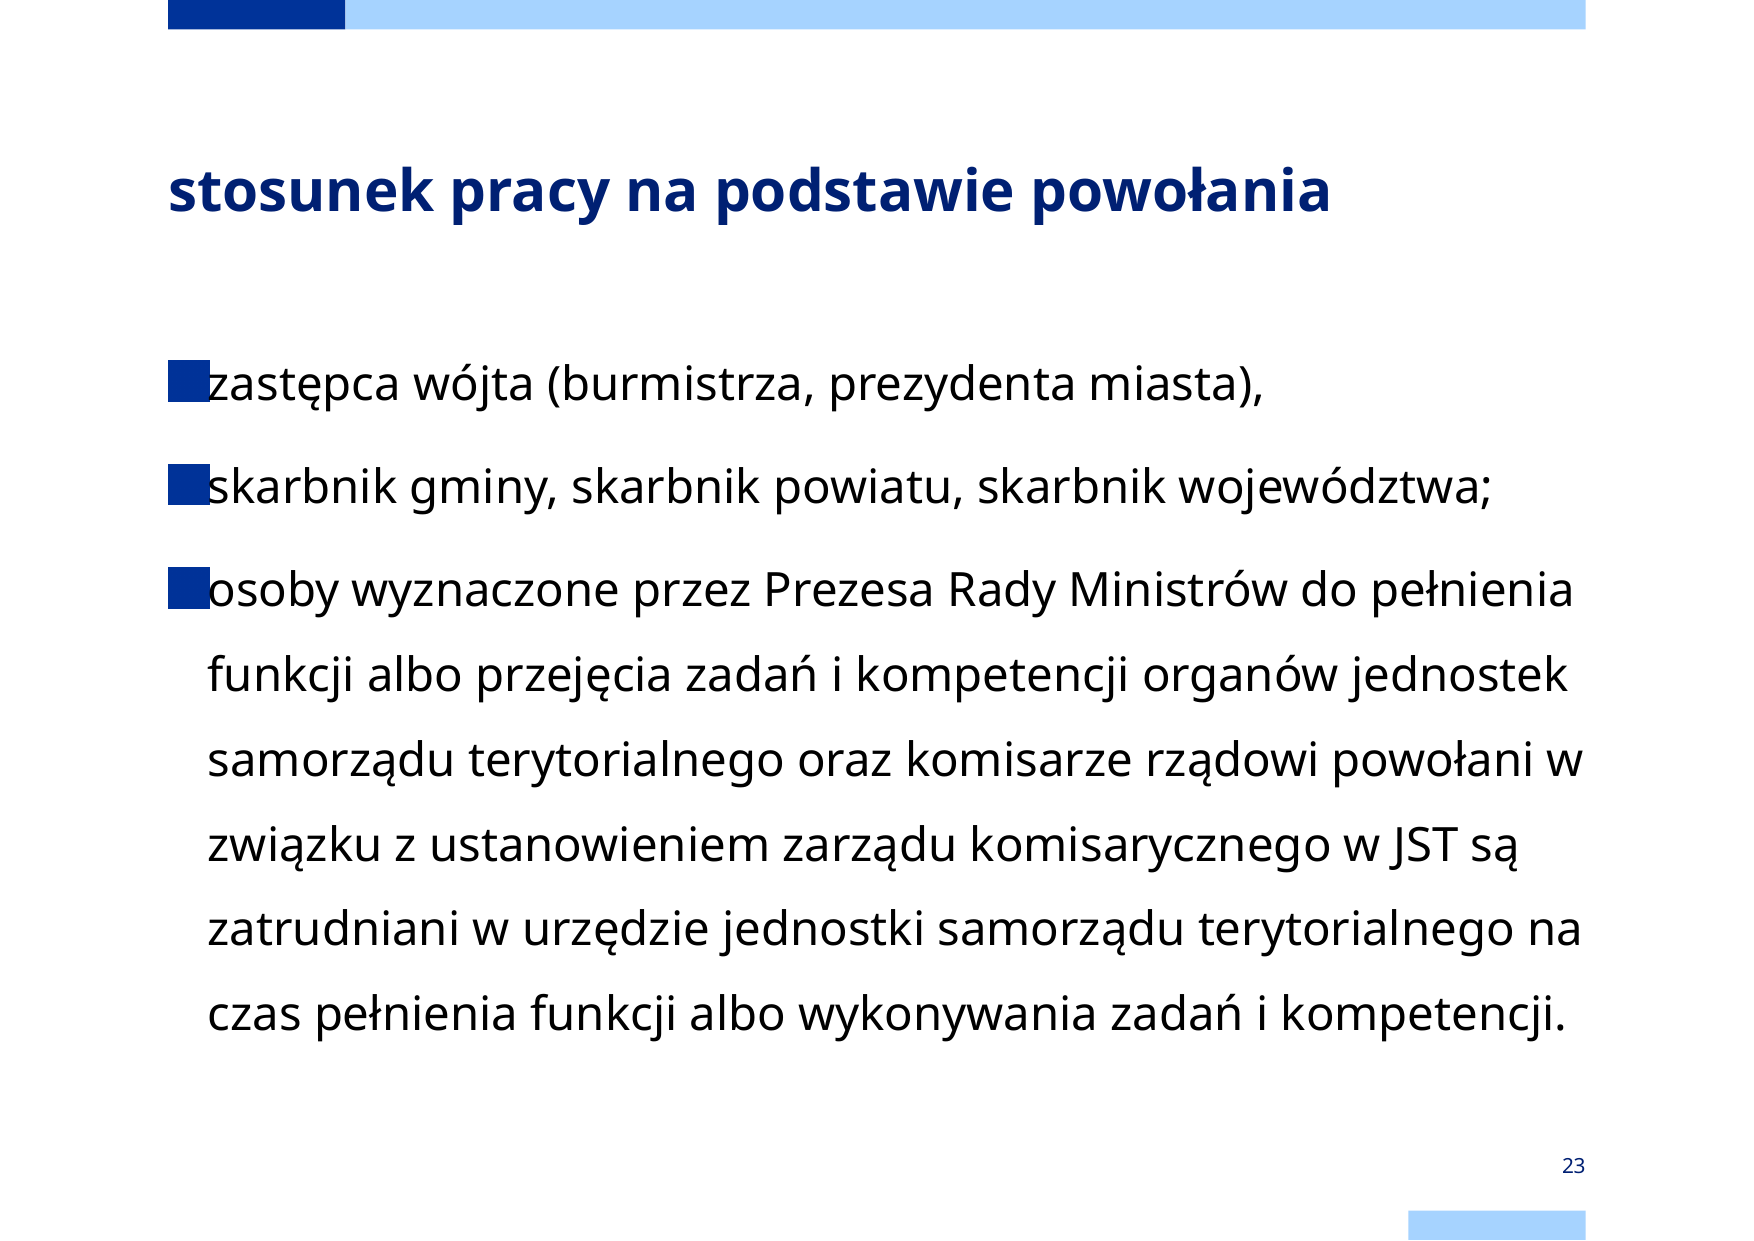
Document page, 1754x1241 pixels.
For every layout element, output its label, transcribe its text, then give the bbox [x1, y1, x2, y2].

picture [168, 360, 210, 402]
slide_number 23 [1408, 1151, 1586, 1182]
picture [168, 464, 210, 505]
list zastępca wójta (burmistrza, prezydenta miasta), skarbnik gminy, skarbnik powiatu, skarbnik województwa; osoby wyznaczone przez Prezesa Rady Ministrów do pełnienia funkcji albo przejęcia zadań i kompetencji organów jednostek samorządu terytorialnego oraz komisarze rządowi powołani w związku z ustanowieniem zarządu komisarycznego w JST są zatrudniani w urzędzie jednostki samorządu terytorialnego na czas pełnienia funkcji albo wykonywania zadań i kompetencji. [168, 324, 1586, 1093]
title stosunek pracy na podstawie powołania [168, 147, 1586, 324]
picture [168, 567, 210, 609]
